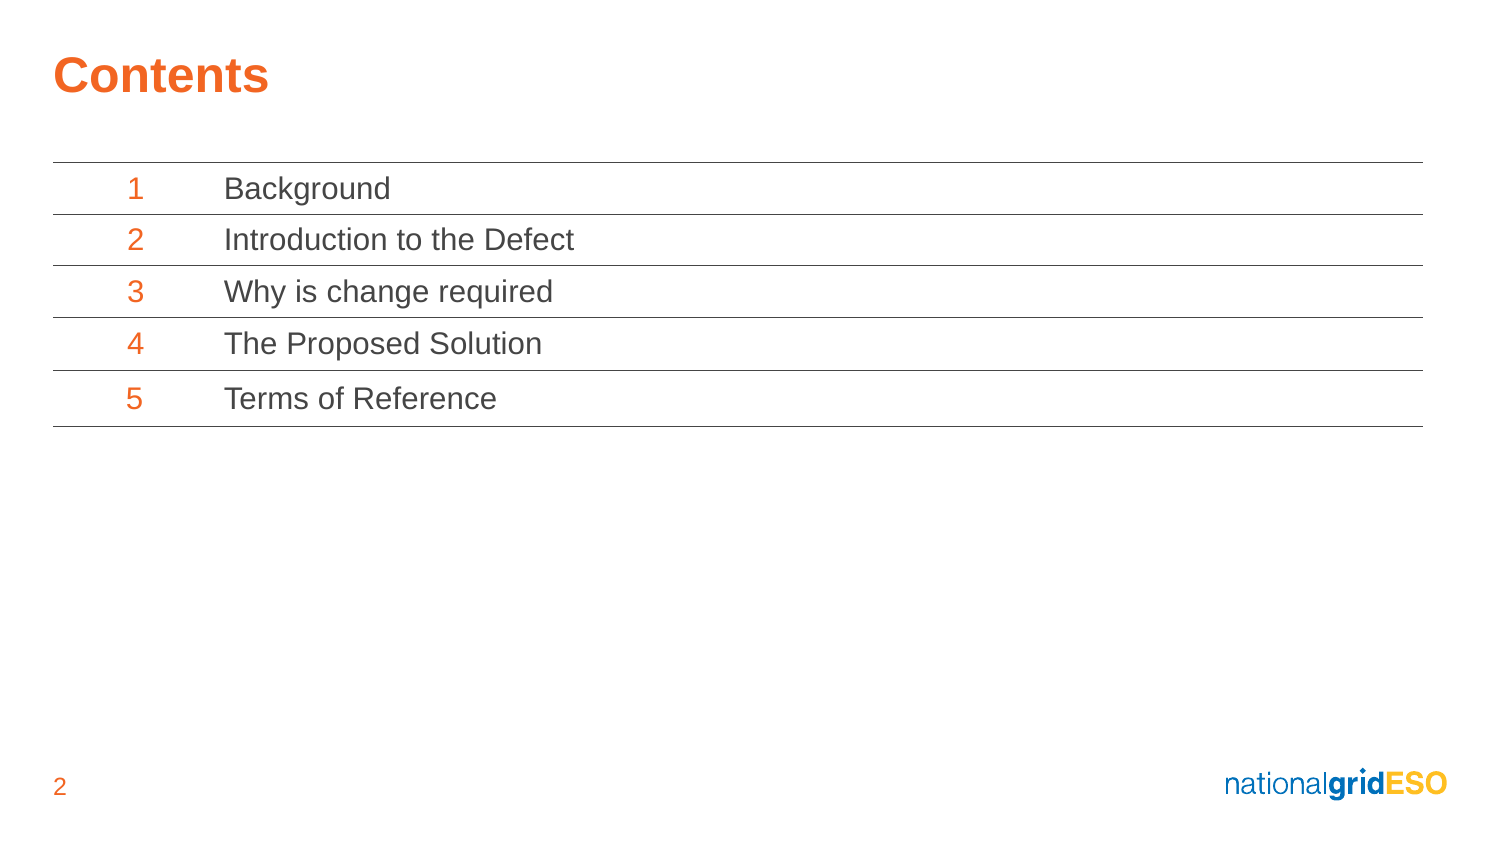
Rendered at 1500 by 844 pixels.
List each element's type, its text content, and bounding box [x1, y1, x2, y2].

table_header 1 [53, 163, 218, 214]
table_header Background [218, 163, 1193, 214]
table_header [1193, 163, 1423, 214]
table_cell Introduction to the Defect [218, 215, 1193, 265]
table_cell 5 [53, 371, 218, 426]
table_cell [1193, 215, 1423, 265]
table_cell Terms of Reference [218, 371, 1193, 426]
table_cell The Proposed Solution [218, 318, 1193, 370]
table_cell 2 [53, 215, 218, 265]
table_cell [1193, 266, 1423, 317]
title Contents [53, 54, 1447, 103]
table_cell 4 [53, 318, 218, 370]
table_cell Why is change required [218, 266, 1193, 317]
table_cell 3 [53, 266, 218, 317]
table_cell [1193, 371, 1423, 426]
table_cell [1193, 318, 1423, 370]
